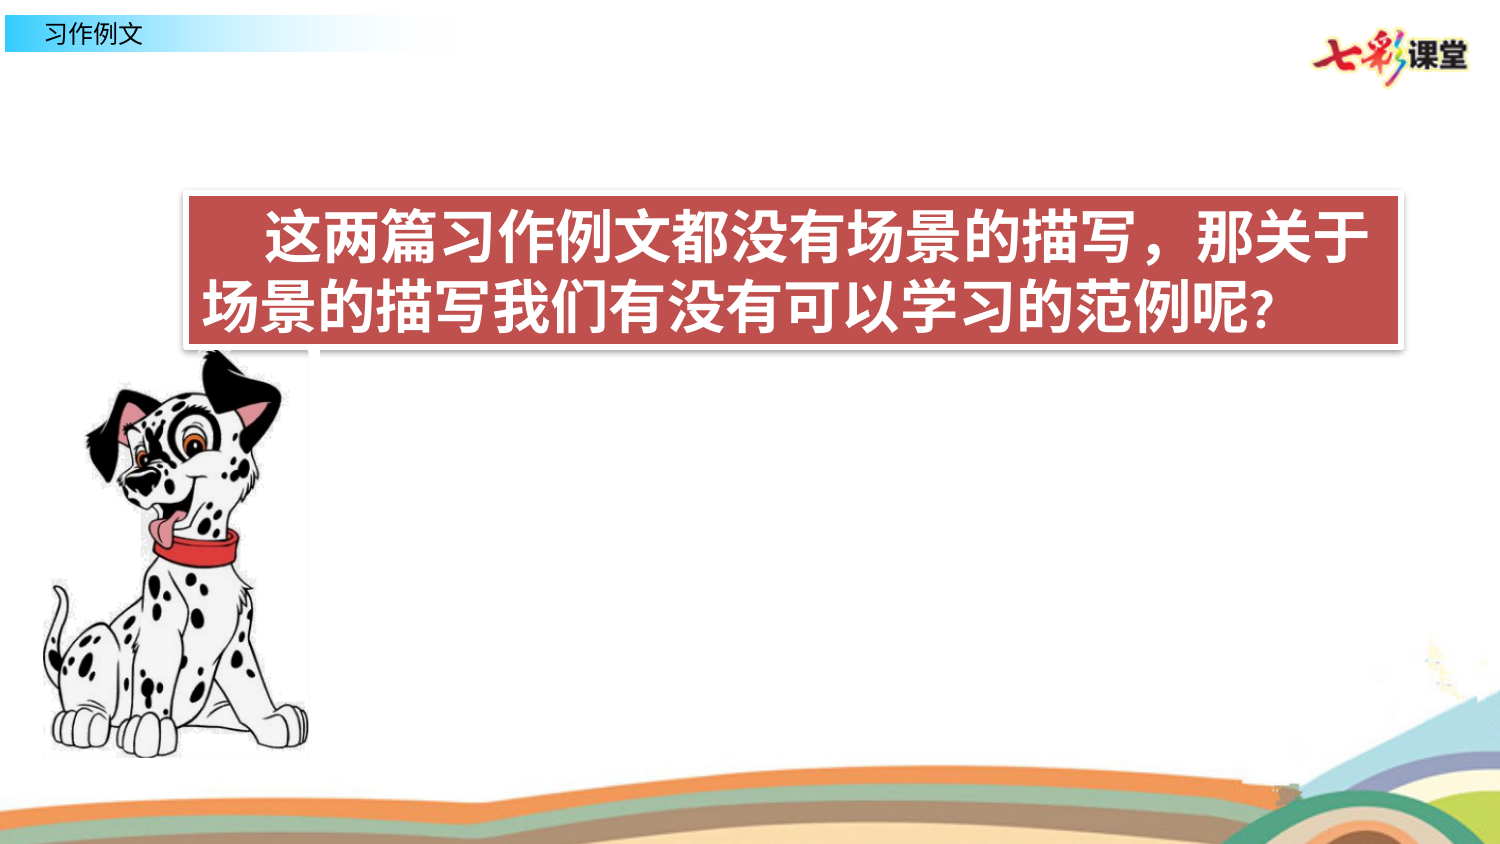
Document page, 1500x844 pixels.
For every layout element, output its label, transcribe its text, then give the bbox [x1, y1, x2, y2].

picture [1308, 14, 1477, 95]
picture [0, 350, 1500, 844]
text_box 这两篇习作例文都没有场景的描写，那关于场景的描写我们有没有可以学习的范例呢？ [183, 190, 1404, 350]
